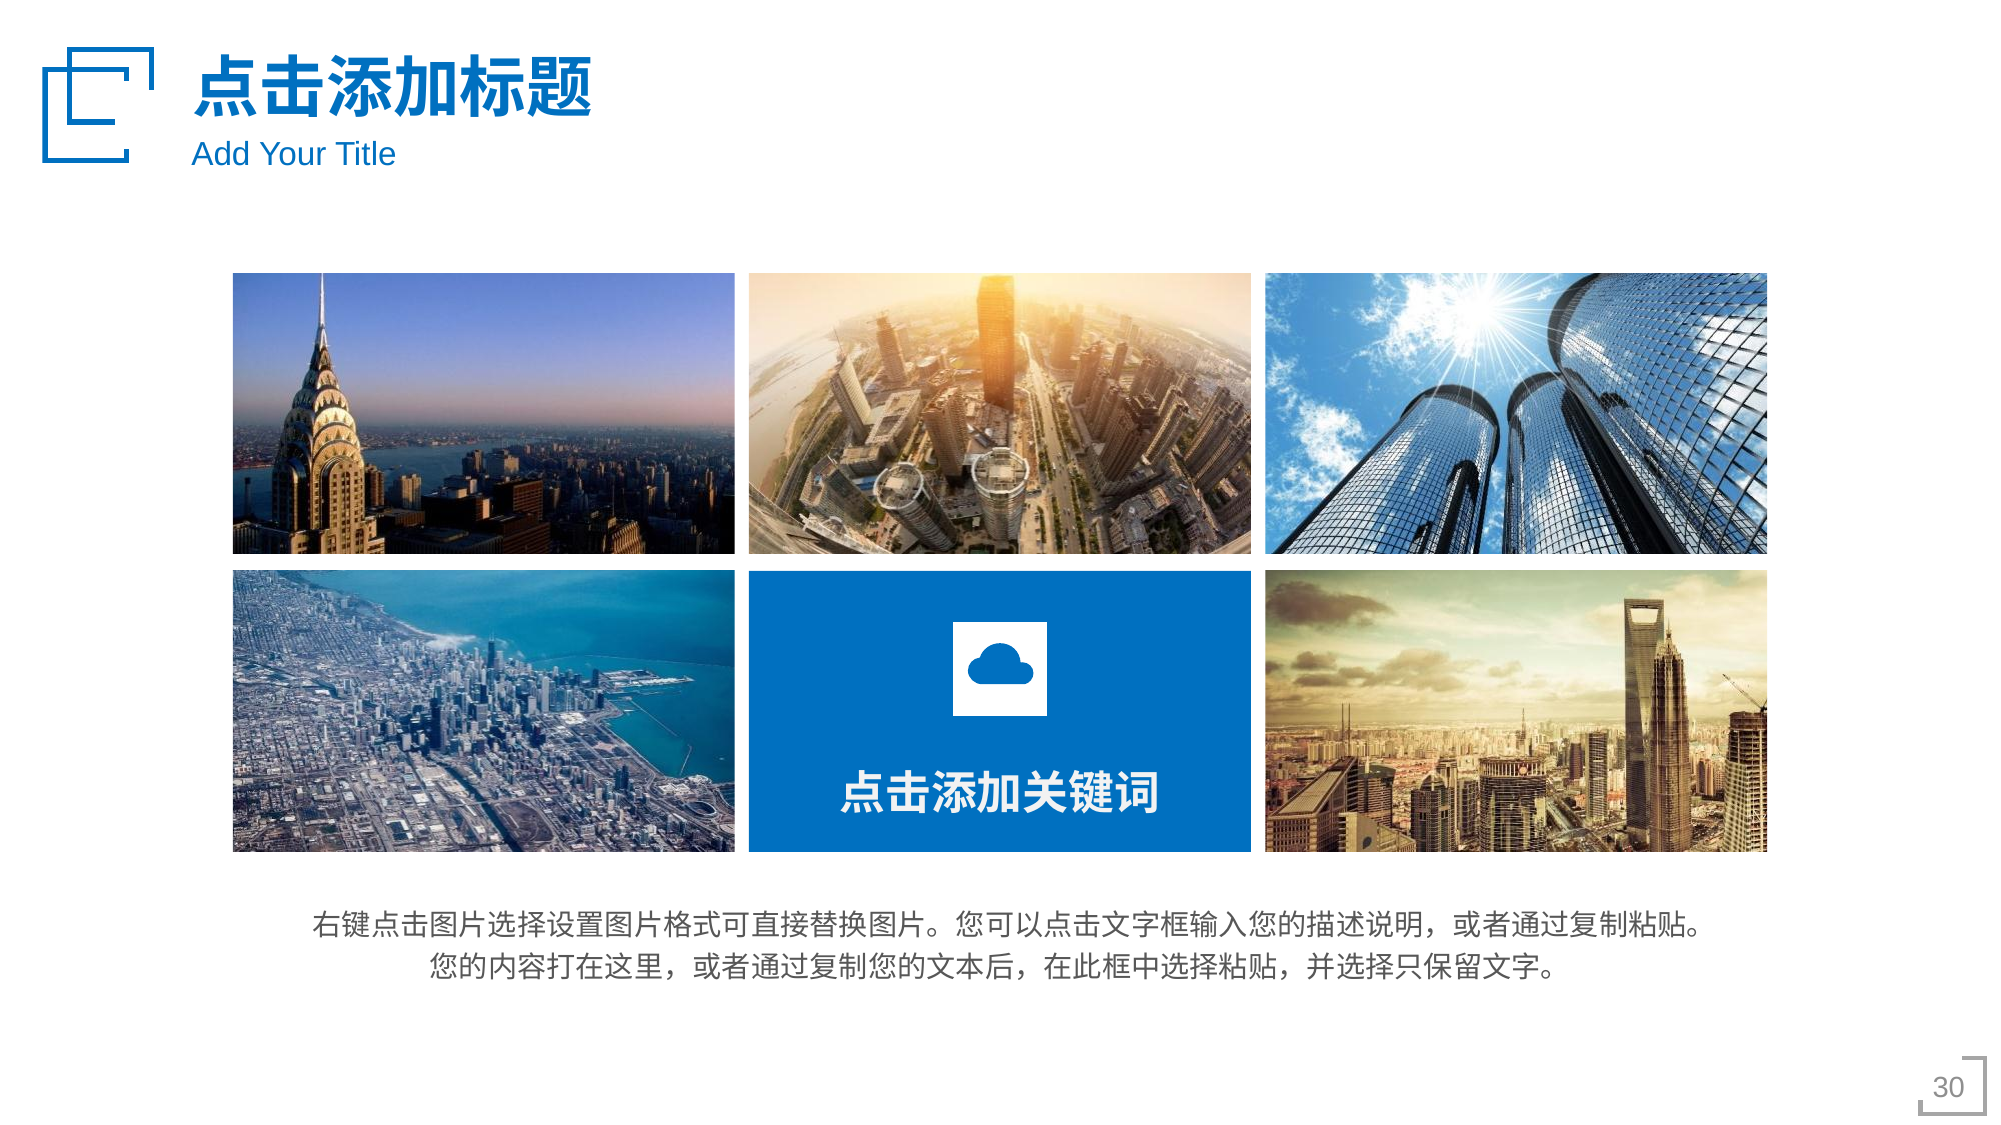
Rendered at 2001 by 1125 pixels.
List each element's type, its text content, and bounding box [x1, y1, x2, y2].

text_box [1264, 272, 1768, 555]
text_box 右键点击图片选择设置图片格式可直接替换图片。您可以点击文字框输入您的描述说明，或者通过复制粘贴。您的内容打在这里，或者通过复制您的文本后，在此框中选择粘贴，并选择只保留文字。 [296, 894, 1704, 990]
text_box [953, 622, 1047, 716]
text_box [748, 570, 1252, 853]
text_box [1264, 570, 1768, 853]
text_box 点击添加关键词 [828, 758, 1172, 825]
text_box 点击添加标题 [177, 36, 609, 132]
text_box [748, 272, 1252, 555]
text_box [232, 272, 736, 555]
text_box [232, 570, 736, 853]
text_box Add Your Title [176, 124, 555, 180]
